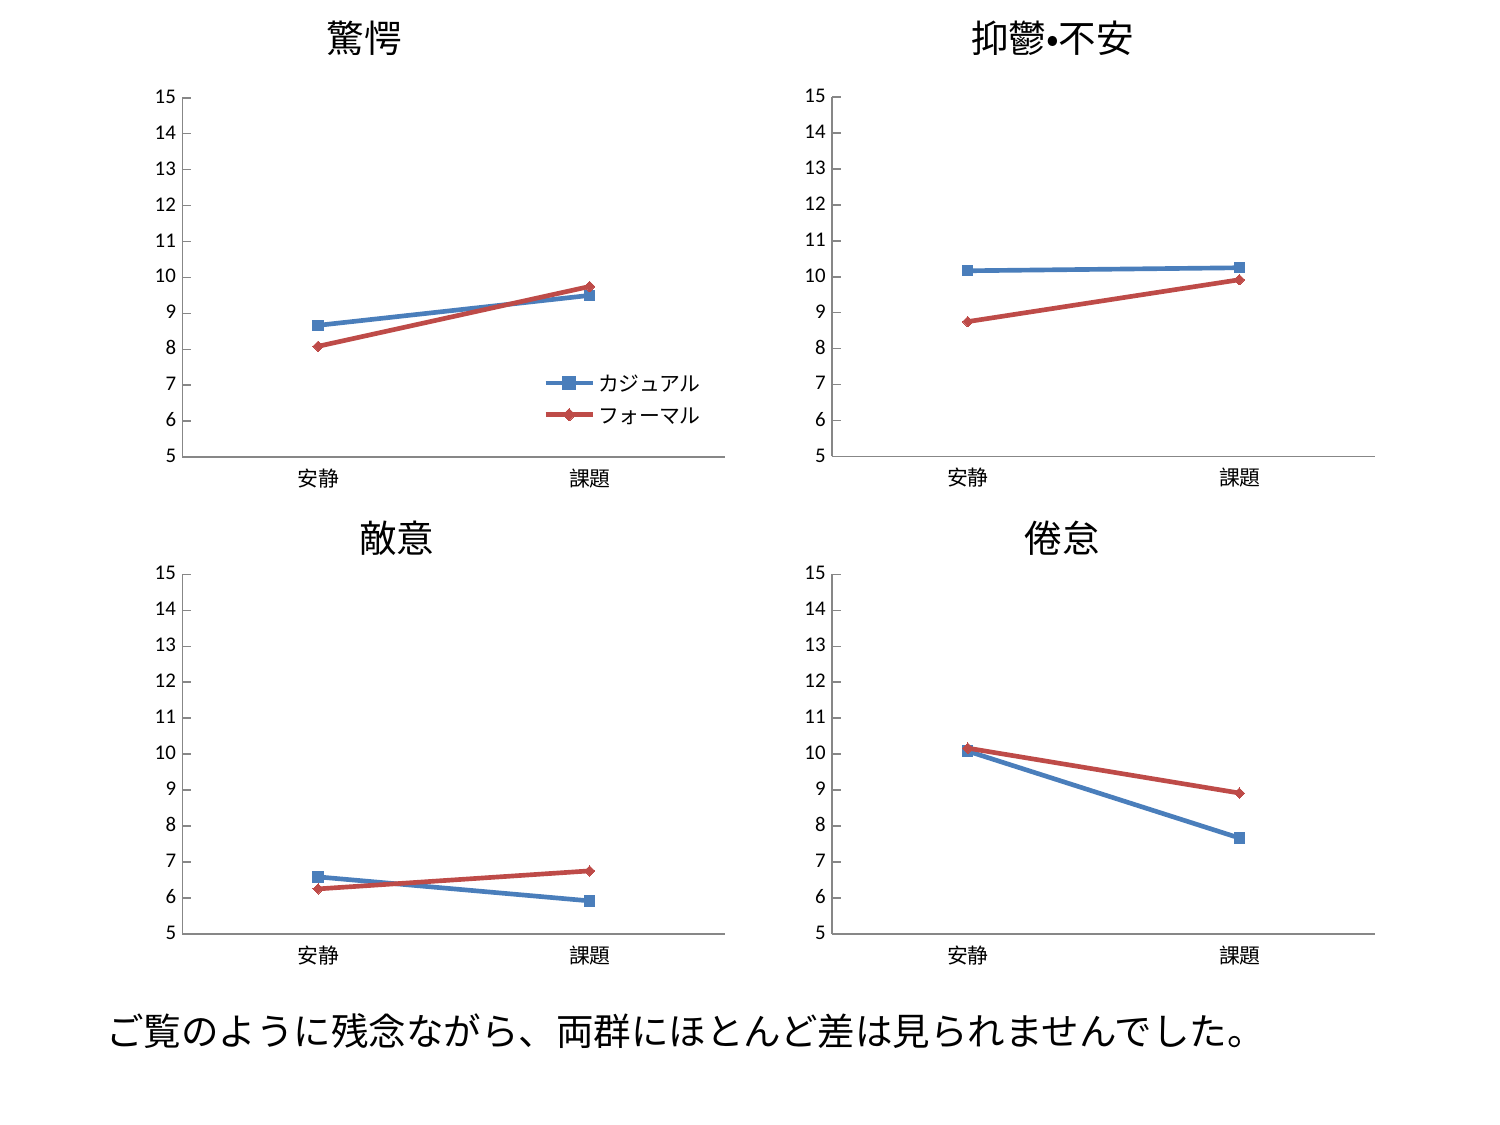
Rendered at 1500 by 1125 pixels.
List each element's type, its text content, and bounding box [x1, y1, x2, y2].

text_box ご覧のように残念ながら、両群にほとんど差は見られませんでした。 [91, 1000, 1280, 1060]
text_box 抑鬱・不安 [956, 7, 1206, 67]
text_box 倦怠 [1009, 507, 1152, 560]
chart [785, 562, 1377, 977]
chart [135, 84, 727, 499]
text_box 驚愕 [311, 7, 417, 68]
chart [135, 562, 727, 977]
chart [785, 84, 1377, 499]
text_box 敵意 [344, 507, 460, 560]
